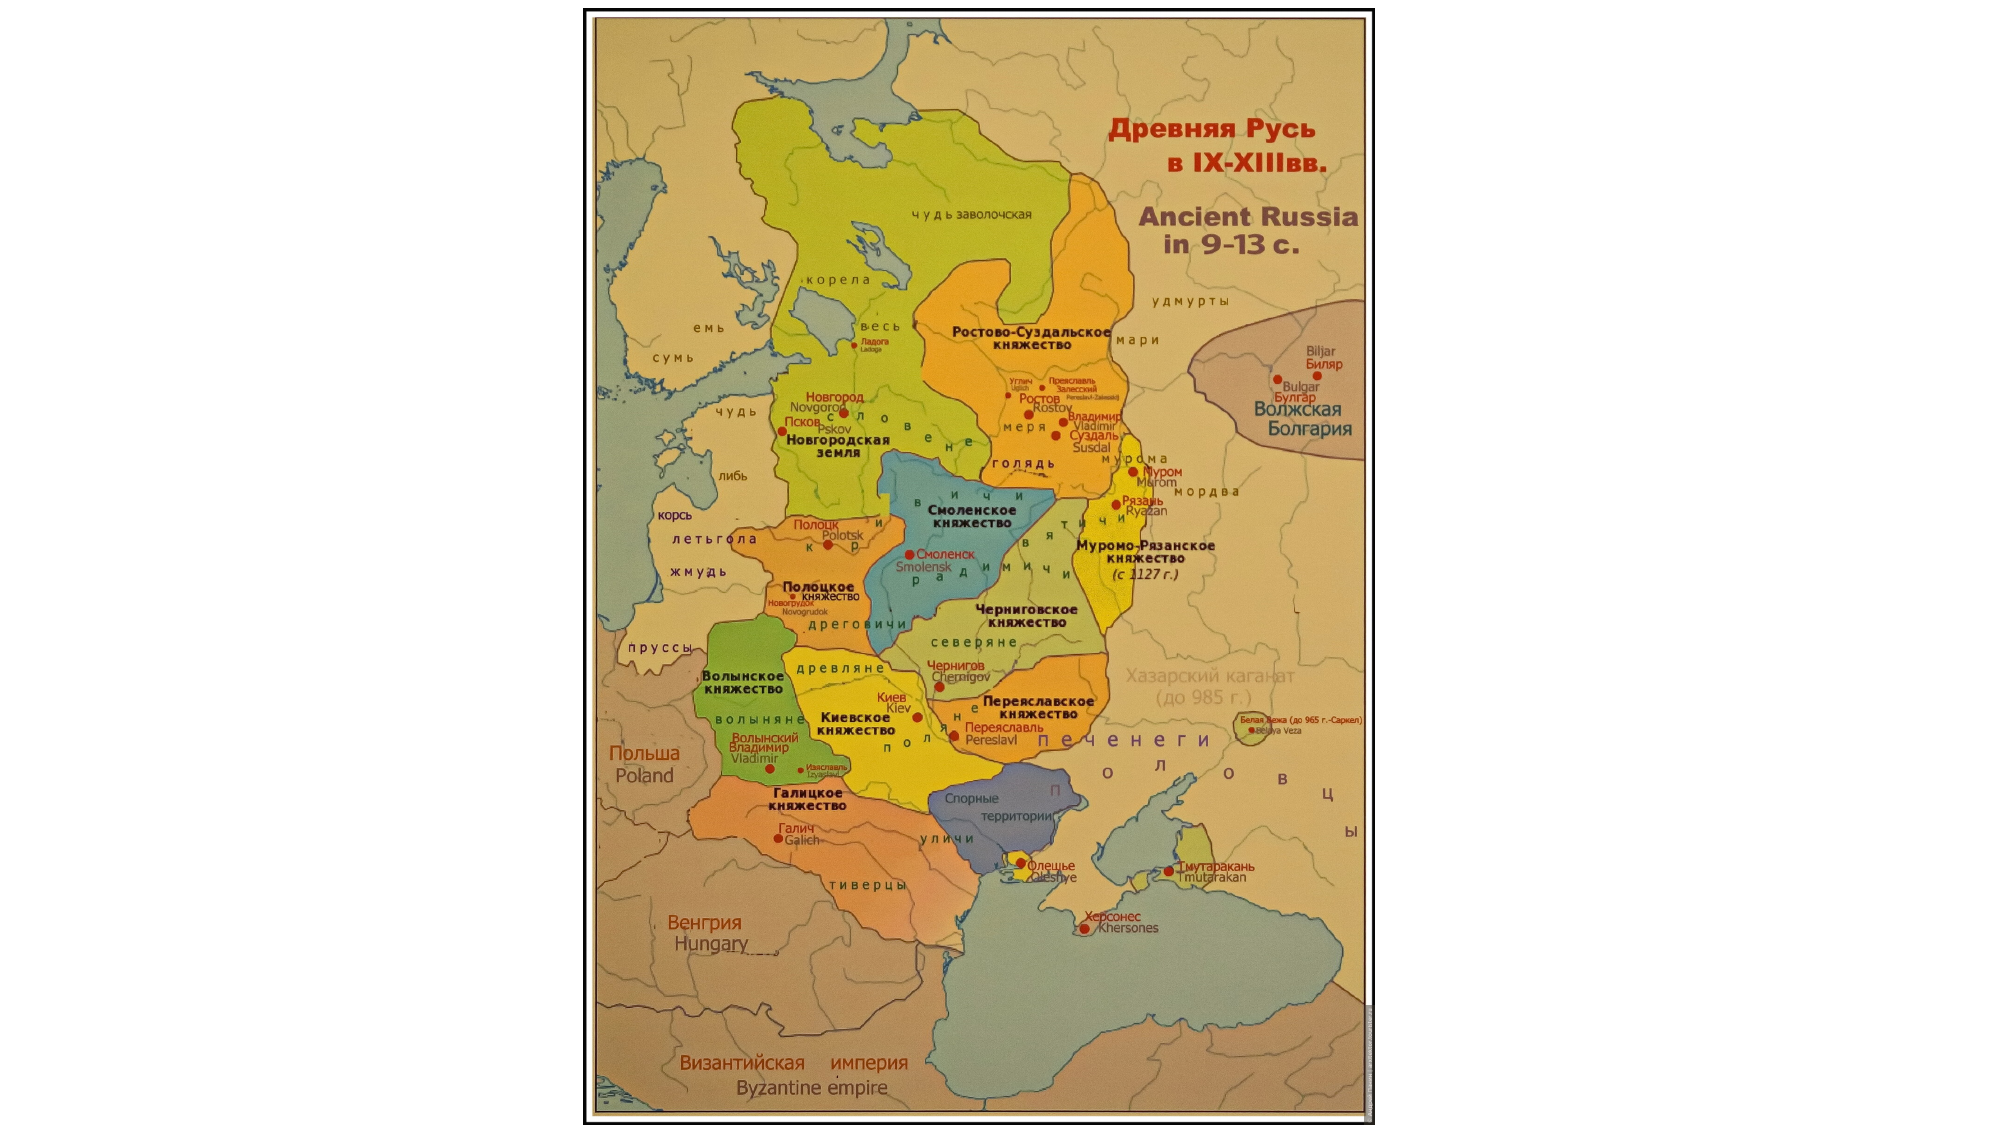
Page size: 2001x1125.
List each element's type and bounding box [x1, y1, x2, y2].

list [583, 8, 1375, 1125]
